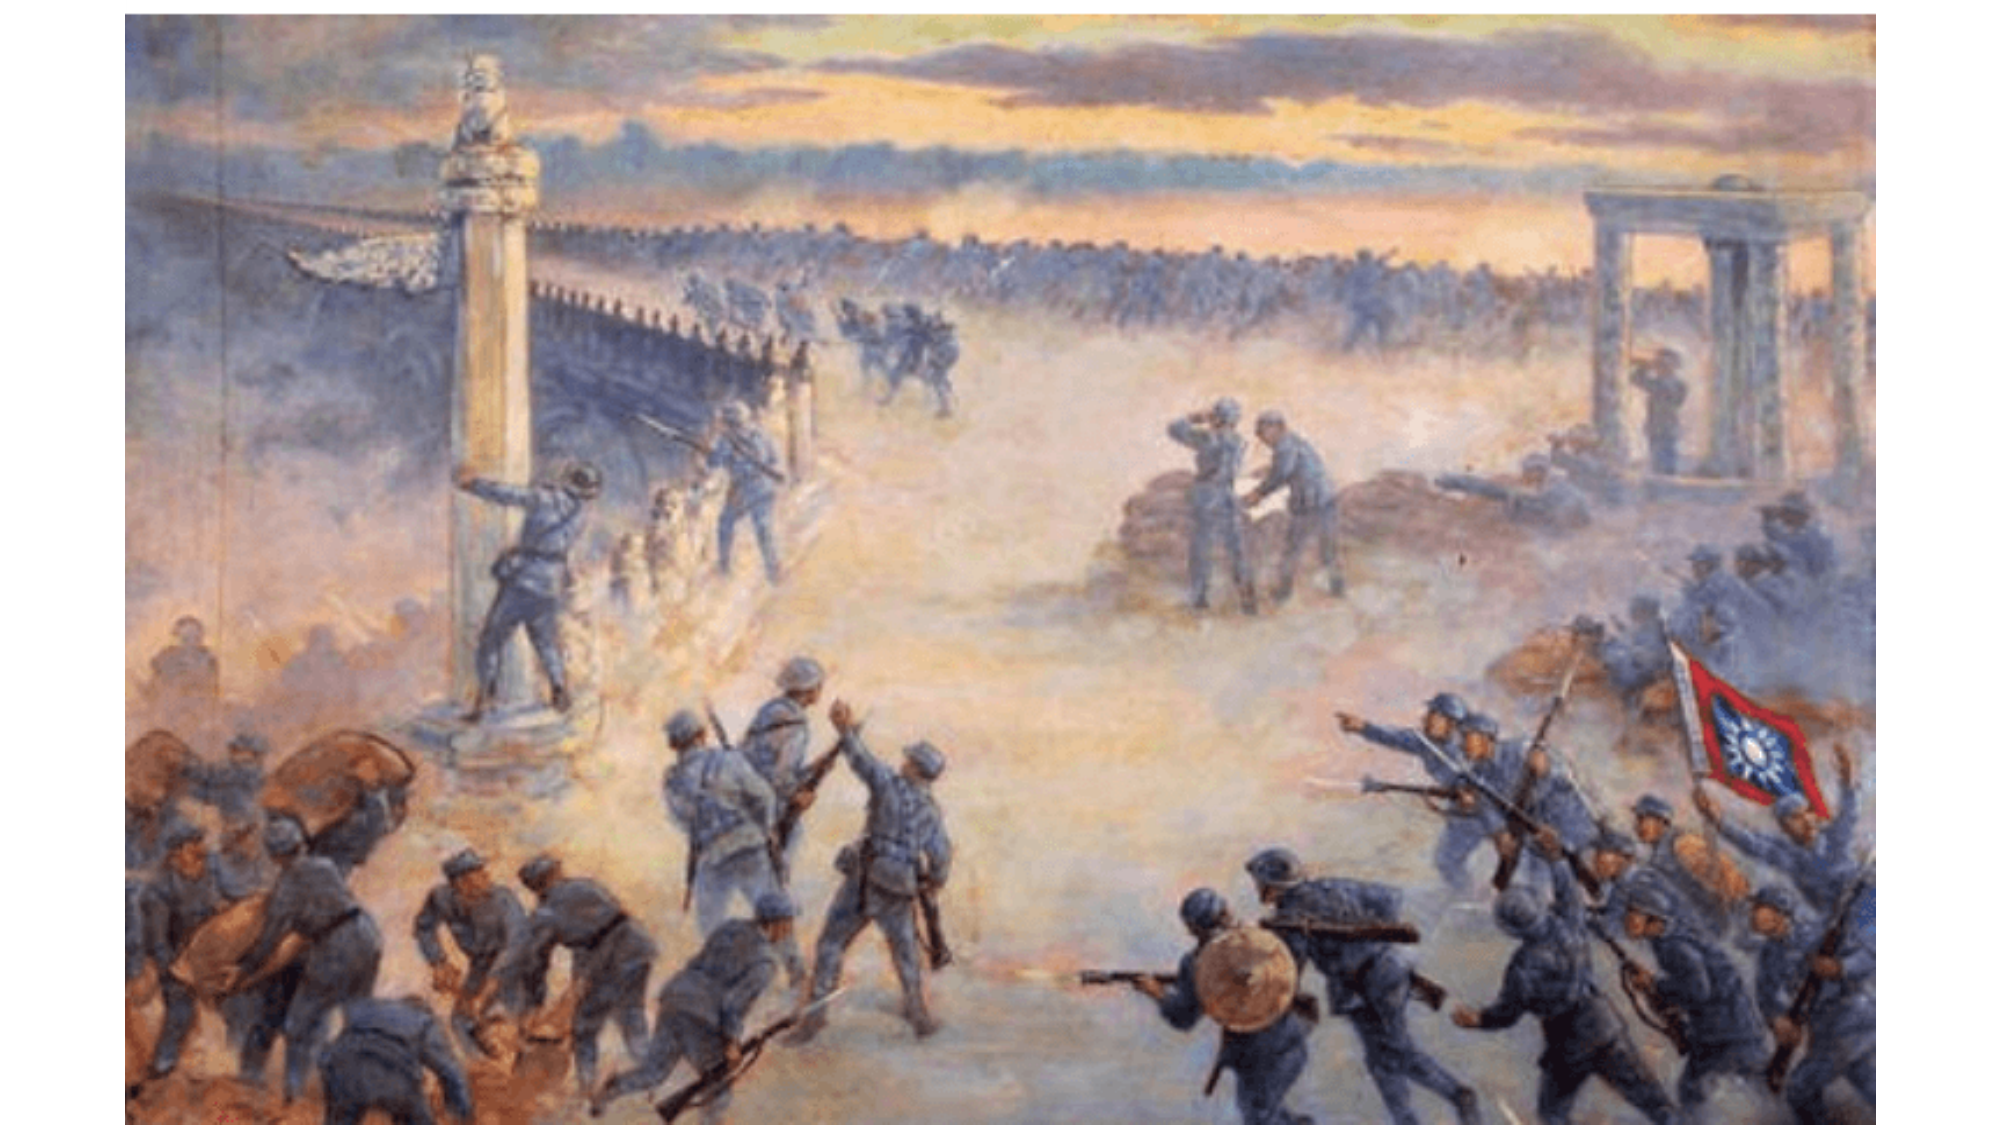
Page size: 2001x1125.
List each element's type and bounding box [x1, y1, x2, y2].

picture [125, 0, 1876, 1125]
